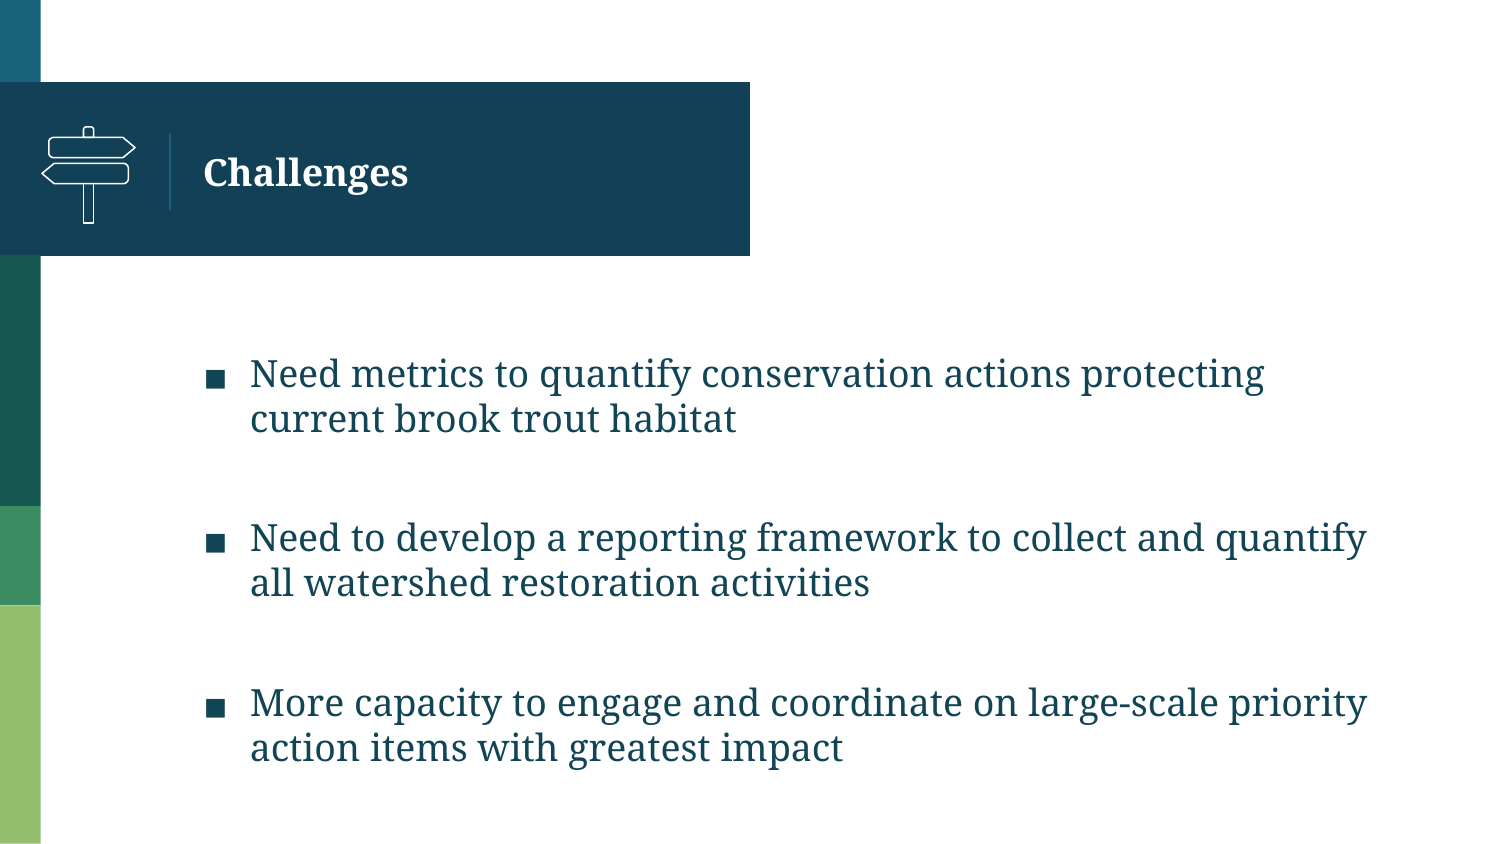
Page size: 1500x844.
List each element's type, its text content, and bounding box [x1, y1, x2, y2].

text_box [41, 126, 136, 224]
title Challenges [187, 87, 715, 256]
list Need metrics to quantify conservation actions protecting current brook trout habitat Need to develop a reporting framework to collect and quantify all watershed restoration activities More capacity to engage and coordinate on large-scale priority action items with greatest impact [187, 289, 1425, 808]
